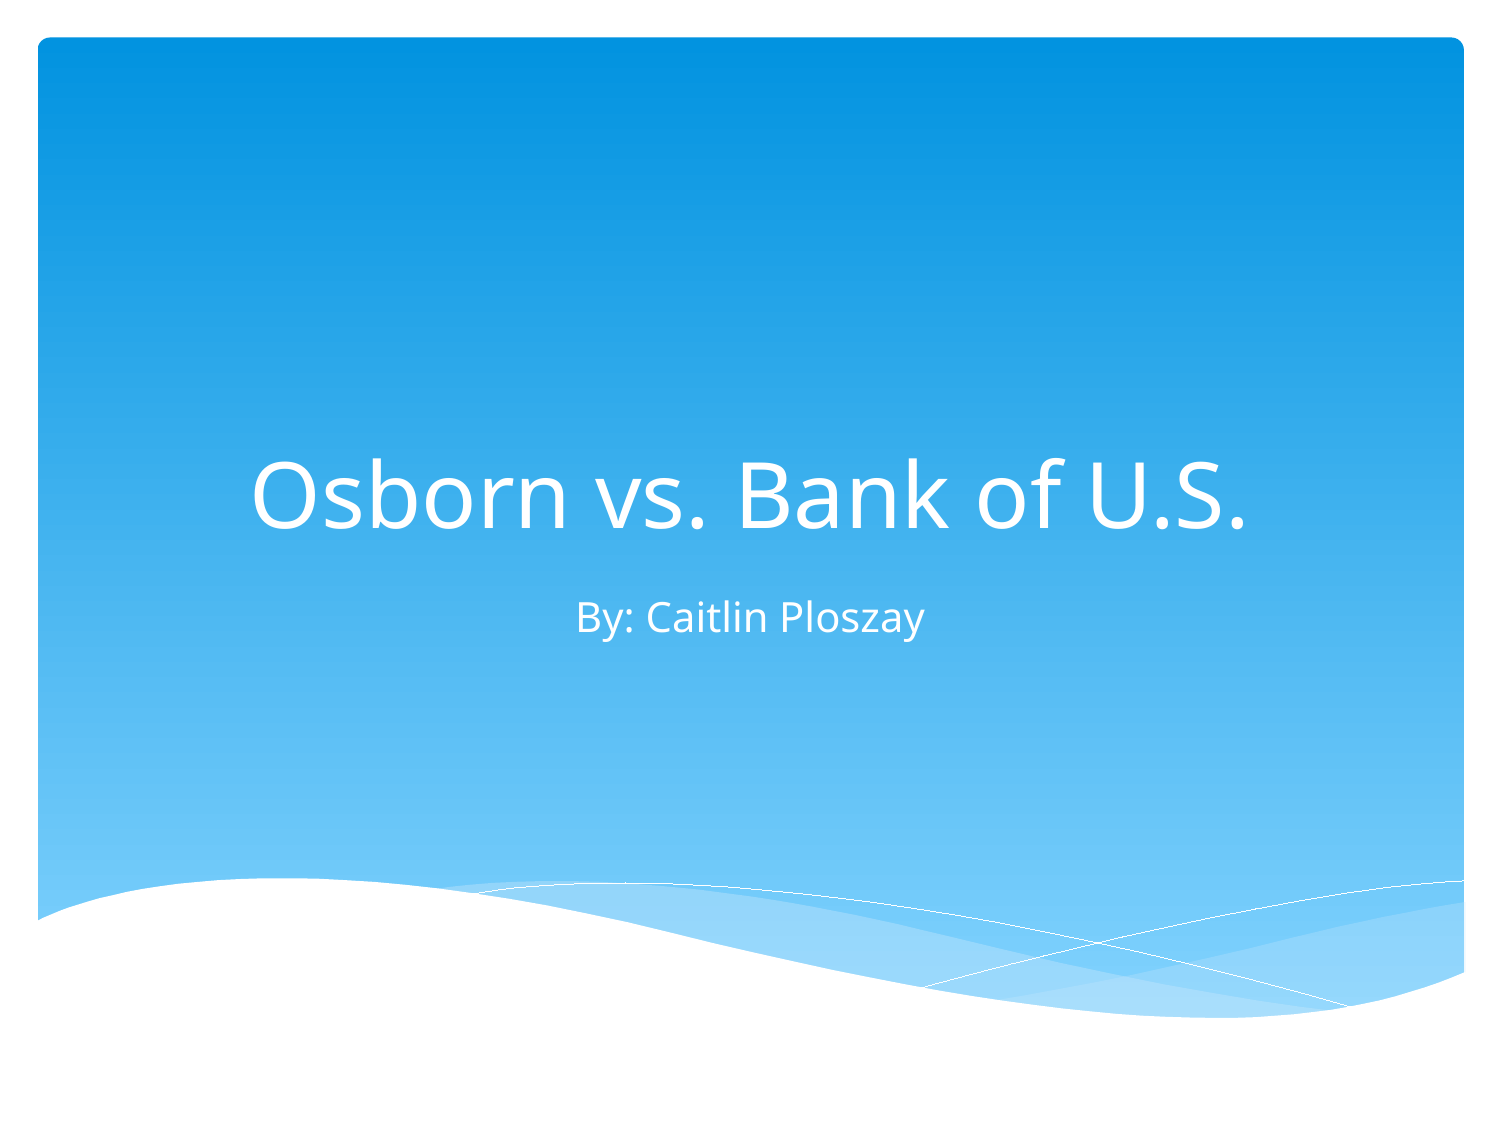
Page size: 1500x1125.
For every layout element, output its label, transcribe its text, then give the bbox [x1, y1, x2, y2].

subtitle By: Caitlin Ploszay [225, 583, 1275, 825]
title Osborn vs. Bank of U.S. [112, 262, 1388, 555]
